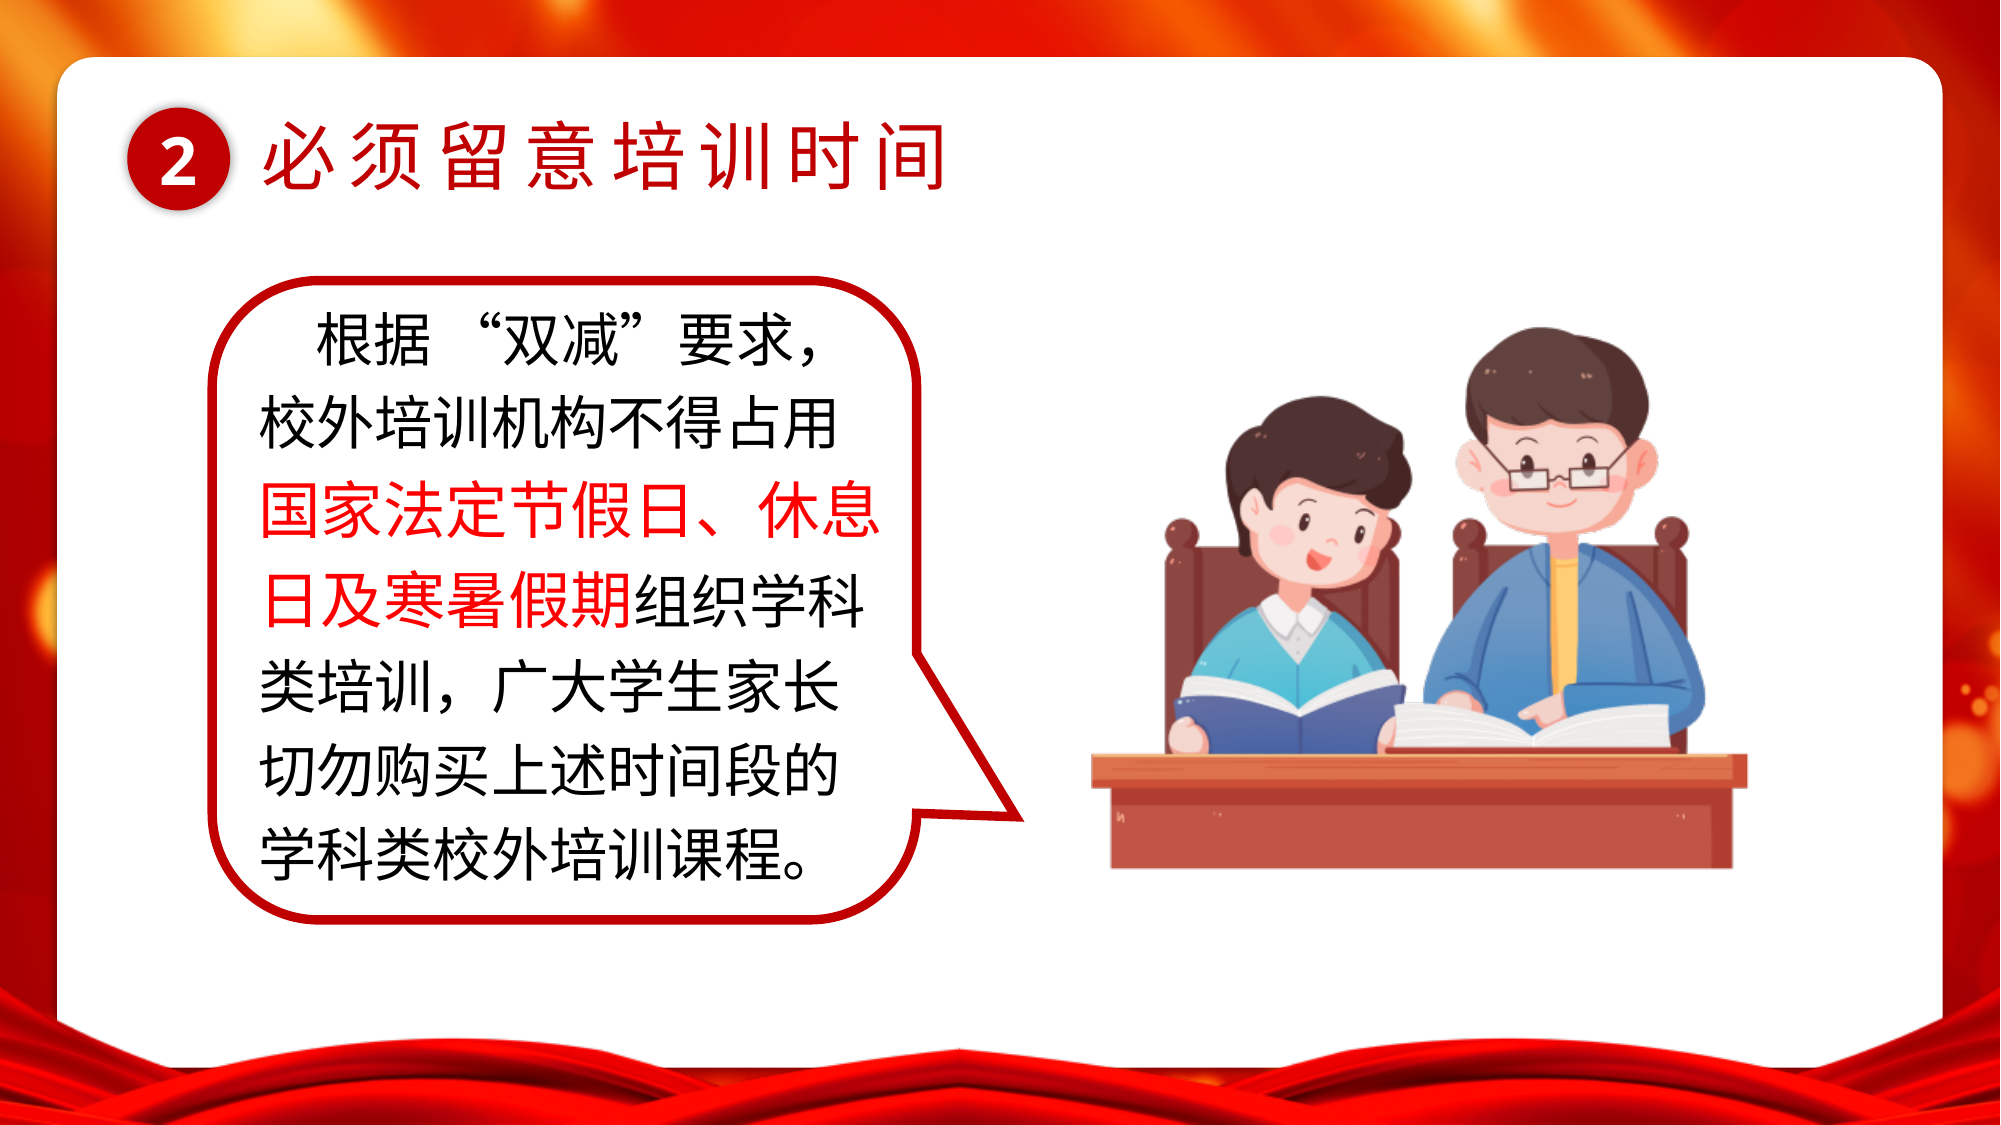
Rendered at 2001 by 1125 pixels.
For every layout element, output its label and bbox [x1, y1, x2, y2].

text_box [127, 100, 1115, 211]
picture [0, 0, 2000, 1125]
text_box [212, 280, 917, 920]
